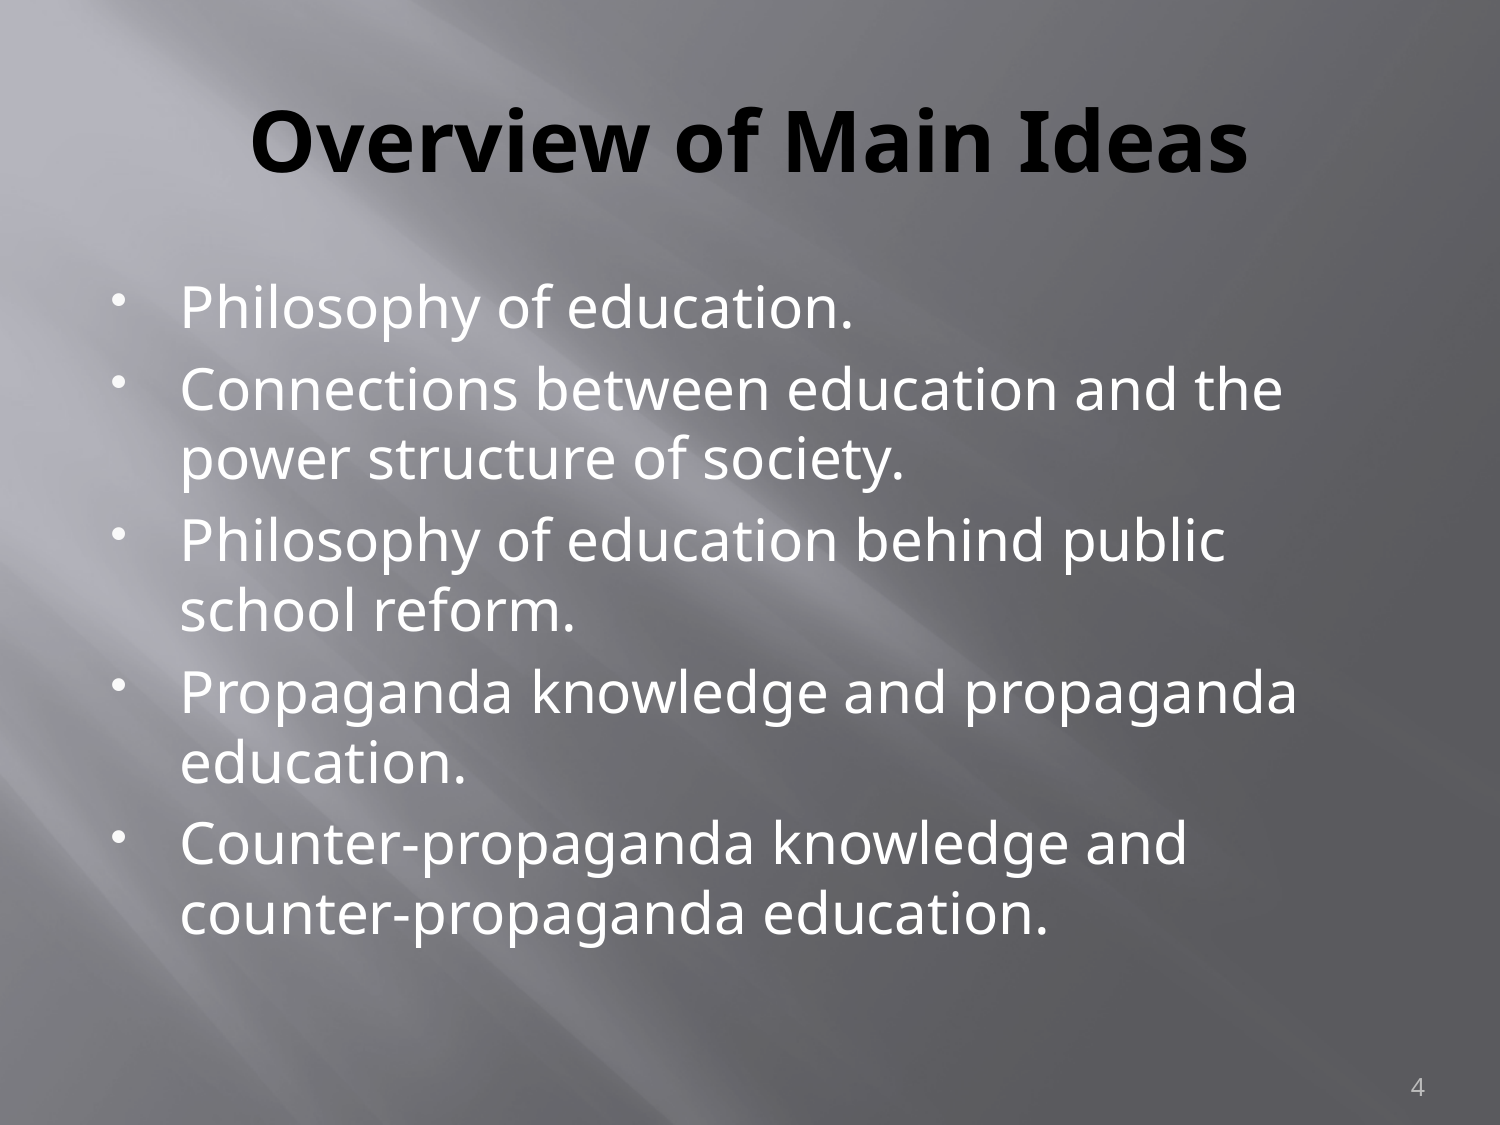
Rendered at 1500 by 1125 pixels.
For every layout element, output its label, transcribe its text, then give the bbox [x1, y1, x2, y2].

title Overview of Main Ideas [75, 45, 1425, 233]
slide_number 4 [1299, 1052, 1425, 1113]
list Philosophy of education. Connections between education and the power structure of society. Philosophy of education behind public school reform. Propaganda knowledge and propaganda education. Counter-propaganda knowledge and counter-propaganda education. [75, 262, 1425, 1035]
